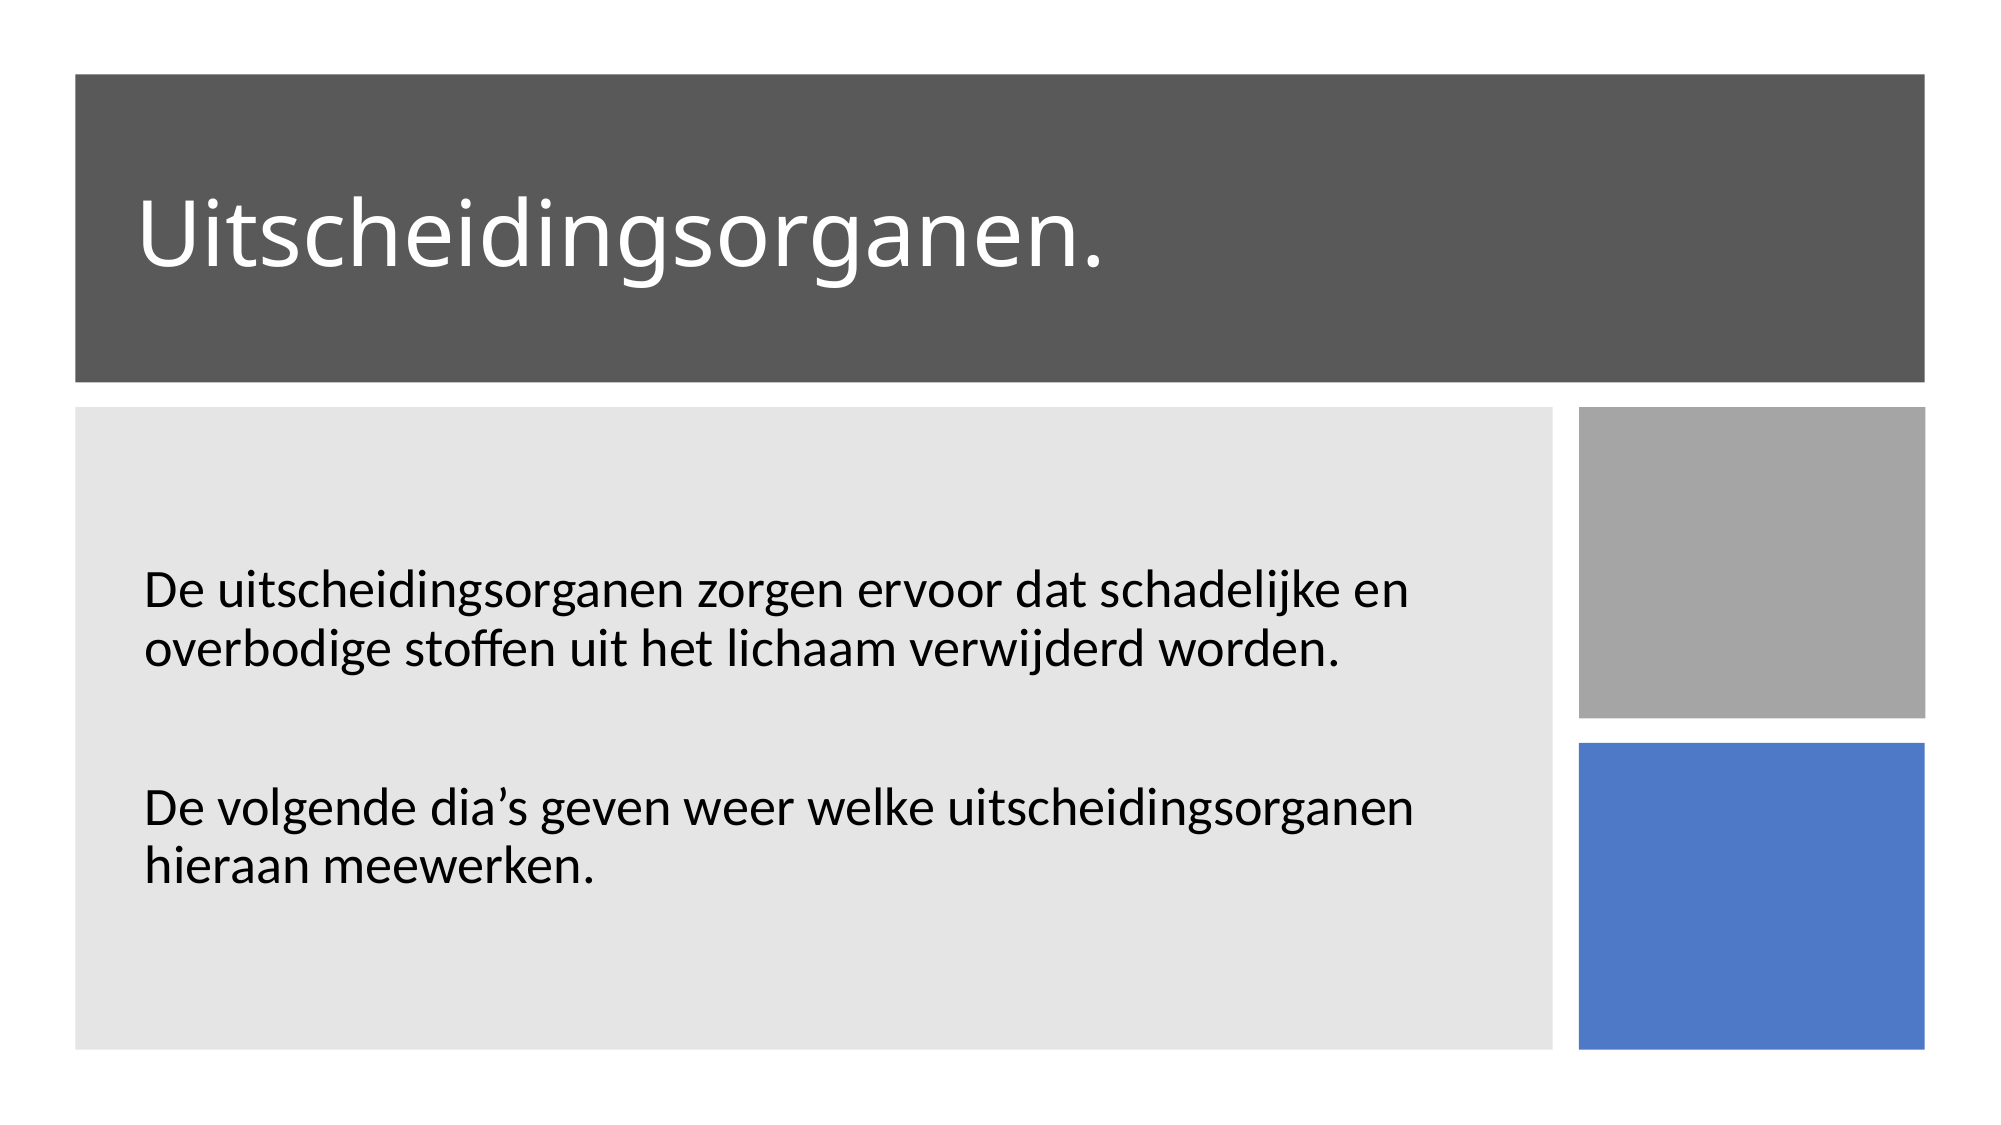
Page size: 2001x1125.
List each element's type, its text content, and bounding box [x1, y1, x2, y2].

text_box [74, 406, 1554, 1051]
text_box [1578, 406, 1926, 719]
list De uitscheidingsorganen zorgen ervoor dat schadelijke en overbodige stoffen uit het lichaam verwijderd worden. De volgende dia’s geven weer welke uitscheidingsorganen hieraan meewerken. [129, 457, 1503, 999]
title Uitscheidingsorganen. [120, 120, 1870, 354]
text_box [74, 73, 1926, 383]
text_box [1578, 742, 1926, 1051]
